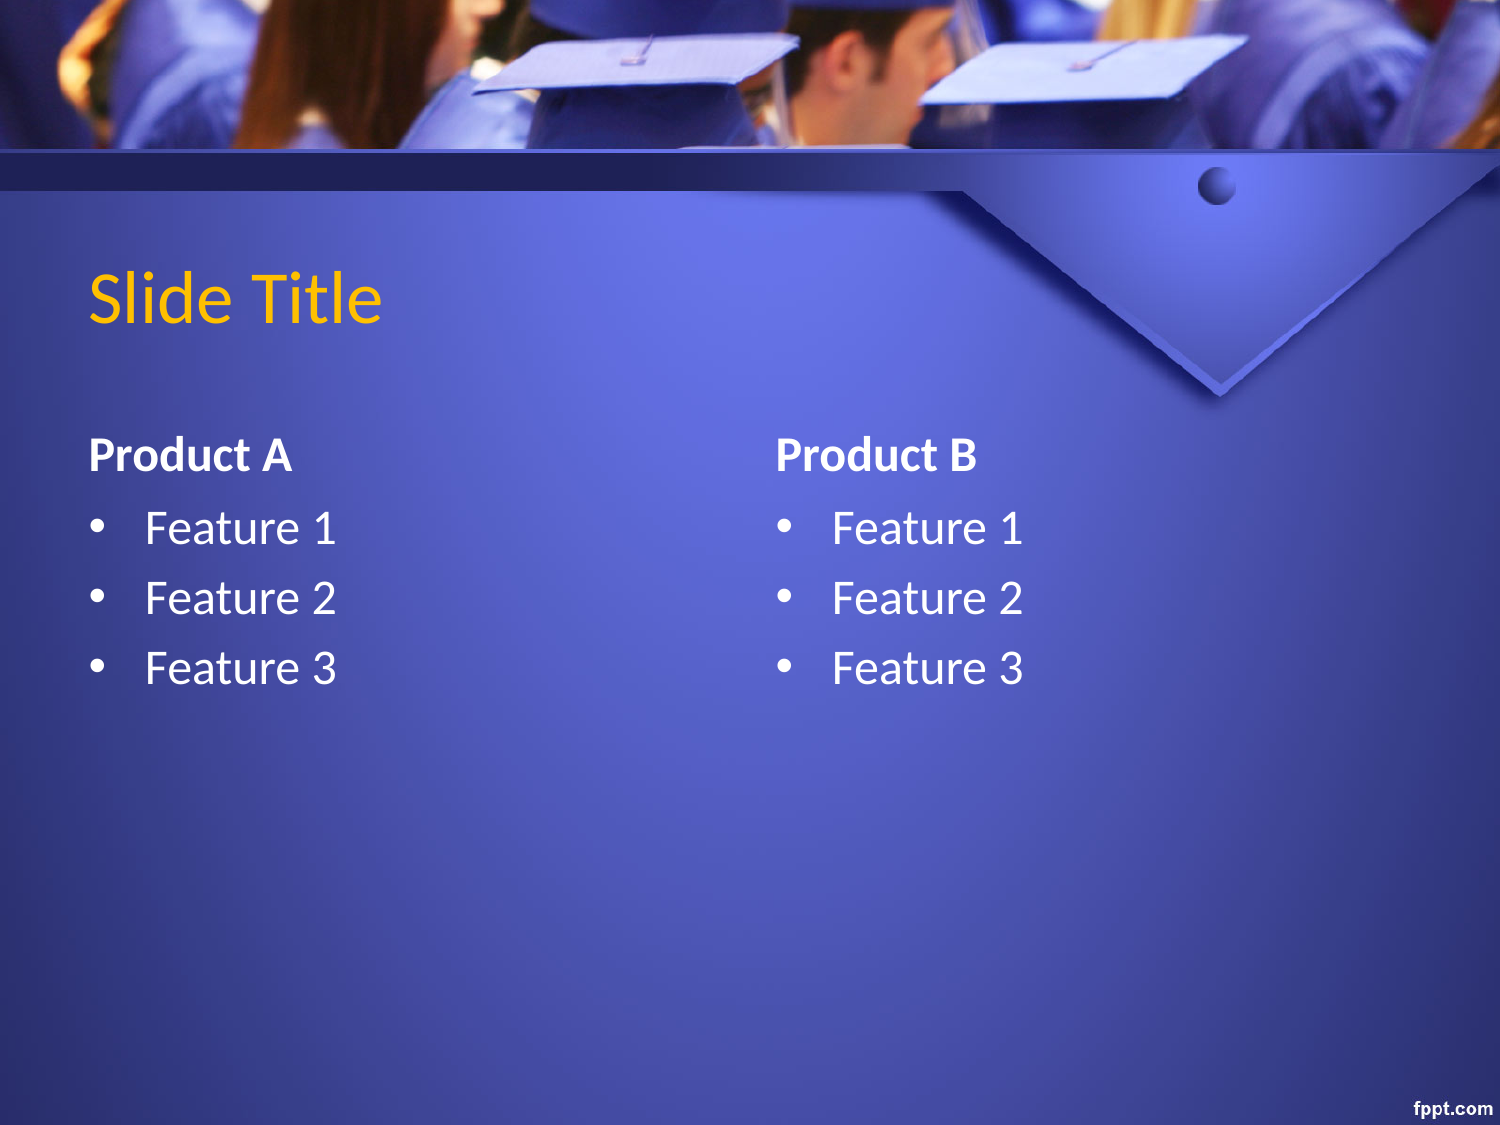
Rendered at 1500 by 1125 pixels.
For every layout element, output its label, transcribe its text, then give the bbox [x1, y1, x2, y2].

title Slide Title [73, 199, 1424, 388]
list Product A [73, 384, 737, 487]
picture [0, 0, 1500, 1125]
list Feature 1 Feature 2 Feature 3 [760, 487, 1424, 986]
list Product B [760, 384, 1424, 487]
list Feature 1 Feature 2 Feature 3 [73, 487, 737, 986]
